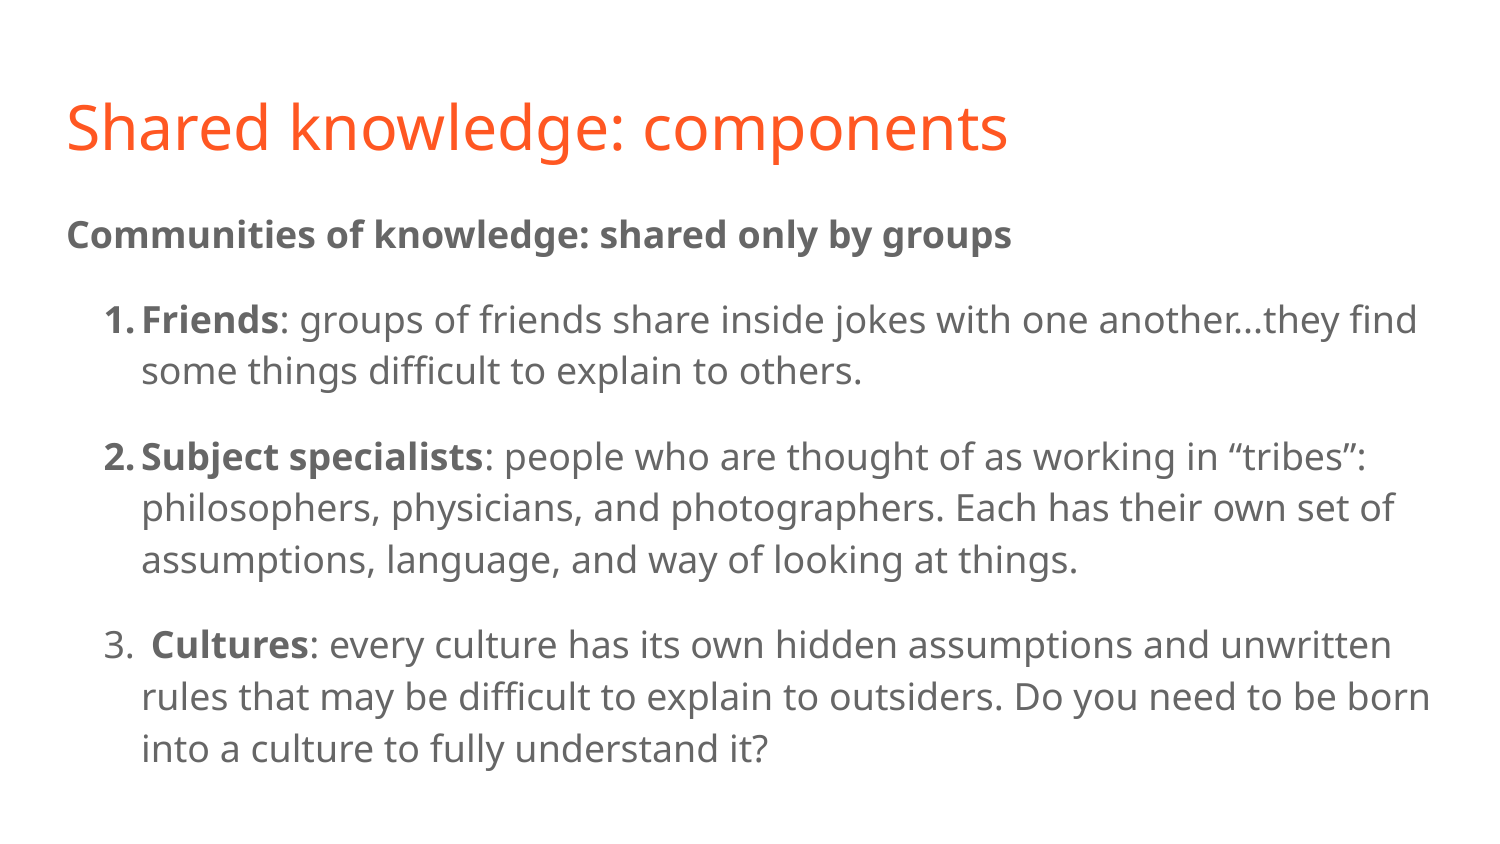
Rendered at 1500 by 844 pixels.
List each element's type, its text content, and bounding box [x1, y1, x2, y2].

title Shared knowledge: components [51, 72, 1449, 167]
list Communities of knowledge: shared only by groups Friends: groups of friends share inside jokes with one another...they find some things difficult to explain to others. Subject specialists: people who are thought of as working in “tribes”: philosophers, physicians, and photographers. Each has their own set of assumptions, language, and way of looking at things. Cultures: every culture has its own hidden assumptions and unwritten rules that may be difficult to explain to outsiders. Do you need to be born into a culture to fully understand it? [51, 189, 1449, 750]
